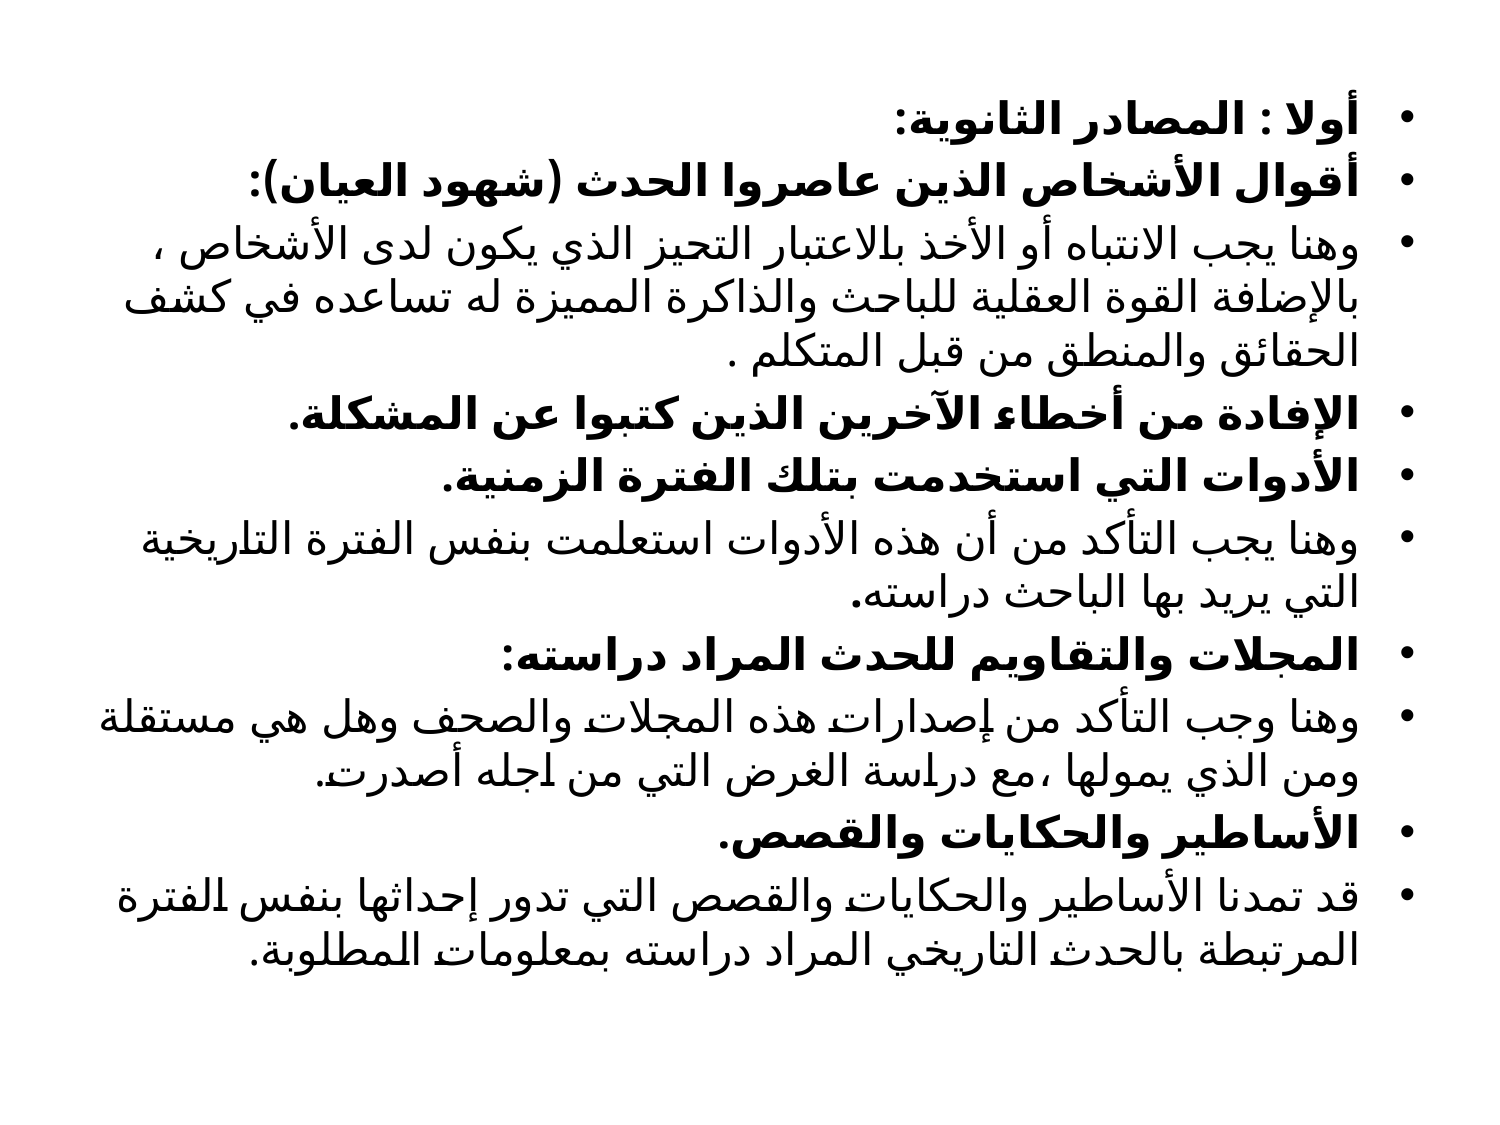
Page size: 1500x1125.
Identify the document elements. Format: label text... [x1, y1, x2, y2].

list أولا : المصادر الثانوية: أقوال الأشخاص الذين عاصروا الحدث (شهود العيان): وهنا يجب الانتباه أو الأخذ بالاعتبار التحيز الذي يكون لدى الأشخاص ، بالإضافة القوة العقلية للباحث والذاكرة المميزة له تساعده في كشف الحقائق والمنطق من قبل المتكلم . الإفادة من أخطاء الآخرين الذين كتبوا عن المشكلة. الأدوات التي استخدمت بتلك الفترة الزمنية. وهنا يجب التأكد من أن هذه الأدوات استعلمت بنفس الفترة التاريخية التي يريد بها الباحث دراسته. المجلات والتقاويم للحدث المراد دراسته: وهنا وجب التأكد من إصدارات هذه المجلات والصحف وهل هي مستقلة ومن الذي يمولها ،مع دراسة الغرض التي من اجله أصدرت. الأساطير والحكايات والقصص. قد تمدنا الأساطير والحكايات والقصص التي تدور إحداثها بنفس الفترة المرتبطة بالحدث التاريخي المراد دراسته بمعلومات المطلوبة. [75, 82, 1425, 1005]
